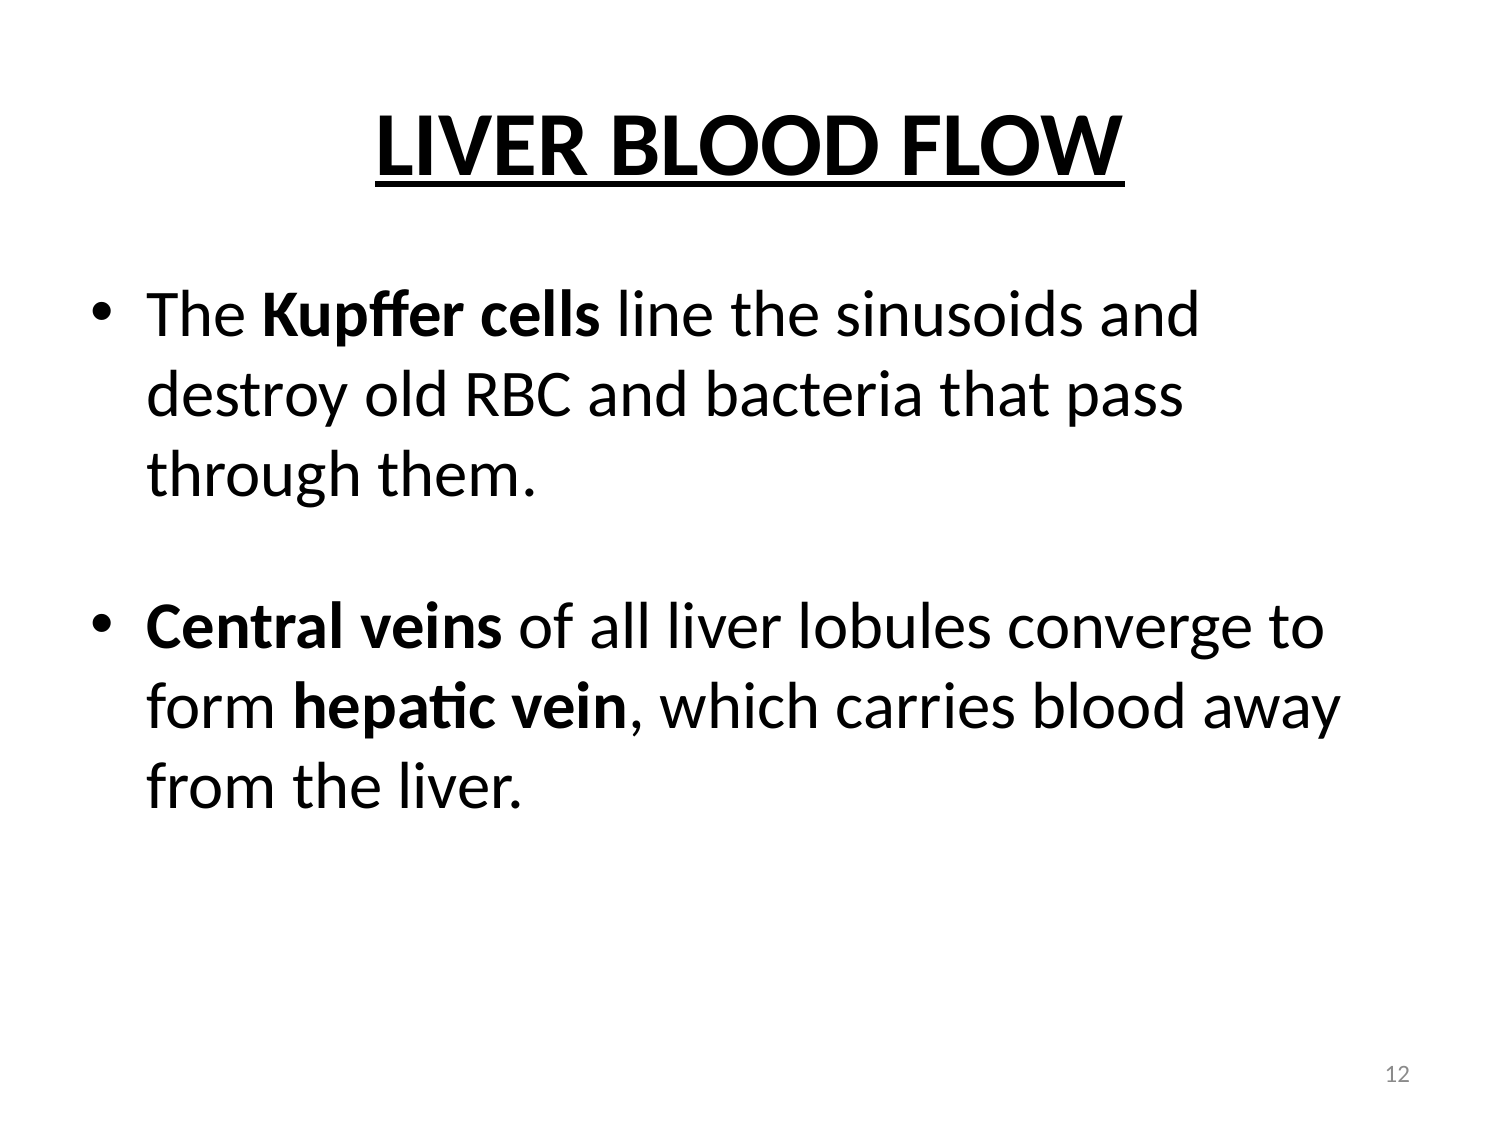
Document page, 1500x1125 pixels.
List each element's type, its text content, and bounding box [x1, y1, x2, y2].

slide_number 12 [1074, 1042, 1425, 1103]
list The Kupffer cells line the sinusoids and destroy old RBC and bacteria that pass through them. Central veins of all liver lobules converge to form hepatic vein, which carries blood away from the liver. [75, 262, 1425, 1005]
title LIVER BLOOD FLOW [75, 45, 1425, 233]
